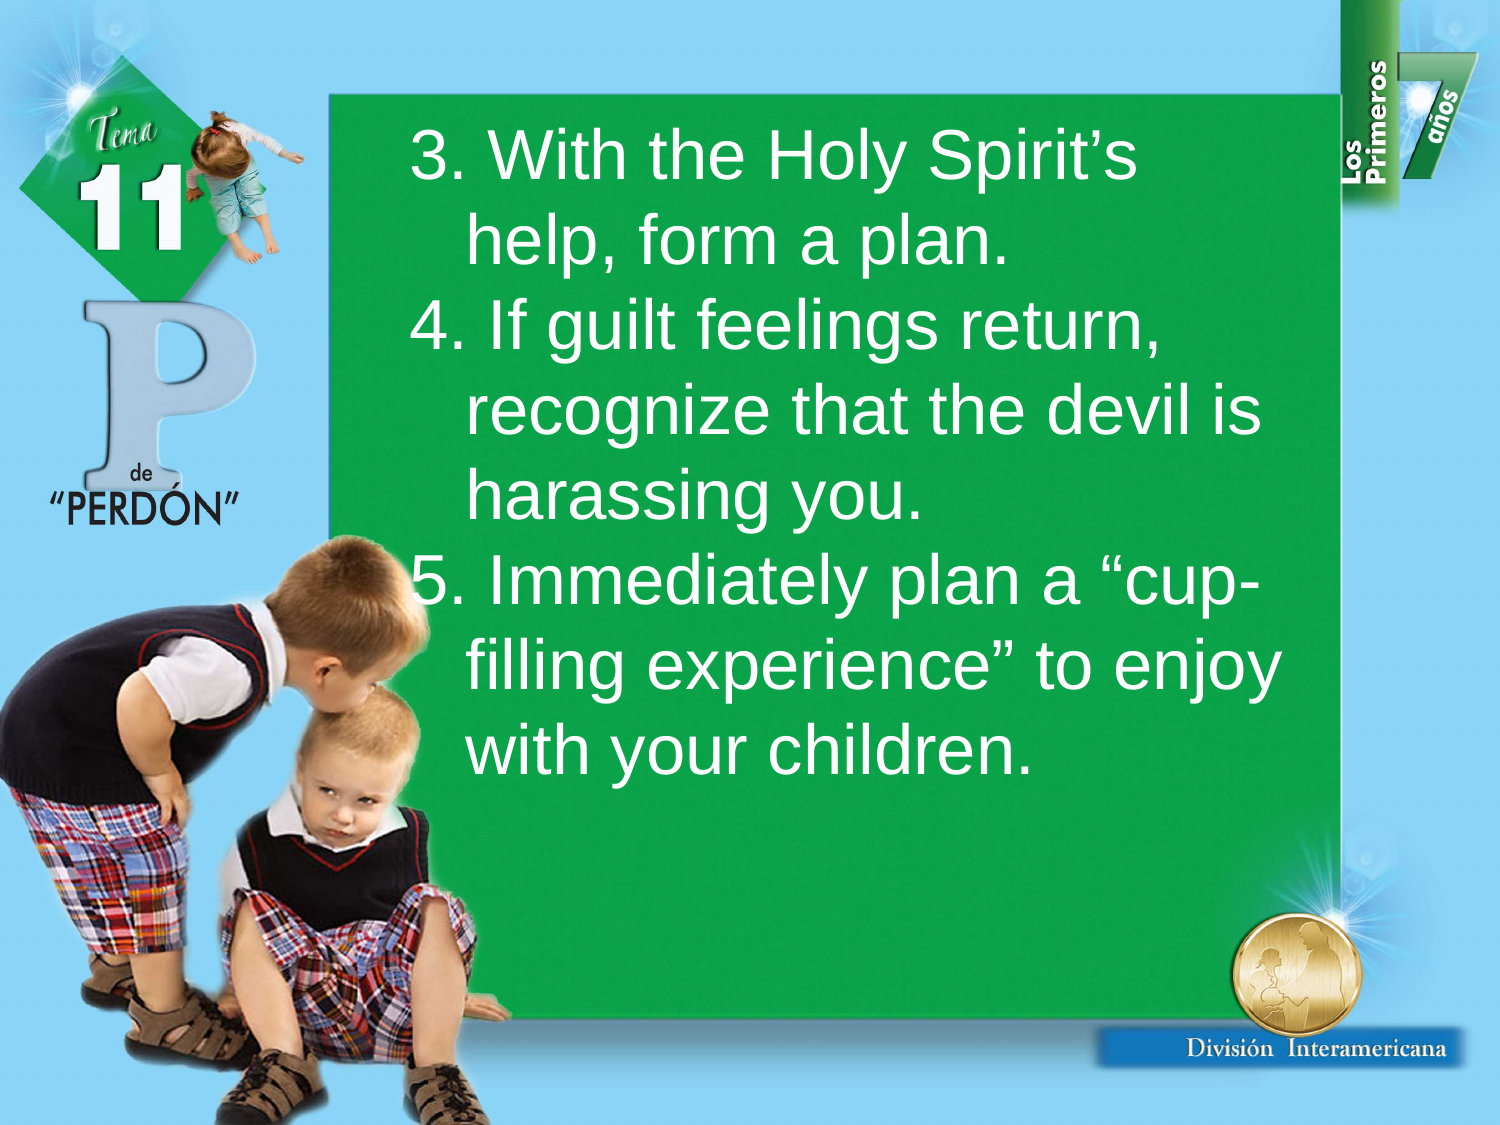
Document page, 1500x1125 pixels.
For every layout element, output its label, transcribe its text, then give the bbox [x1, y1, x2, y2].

text_box 3. With the Holy Spirit’s help, form a plan. 4. If guilt feelings return, recognize that the devil is harassing you. 5. Immediately plan a “cup-filling experience” to enjoy with your children. [348, 101, 1317, 796]
picture [0, 0, 1500, 1125]
